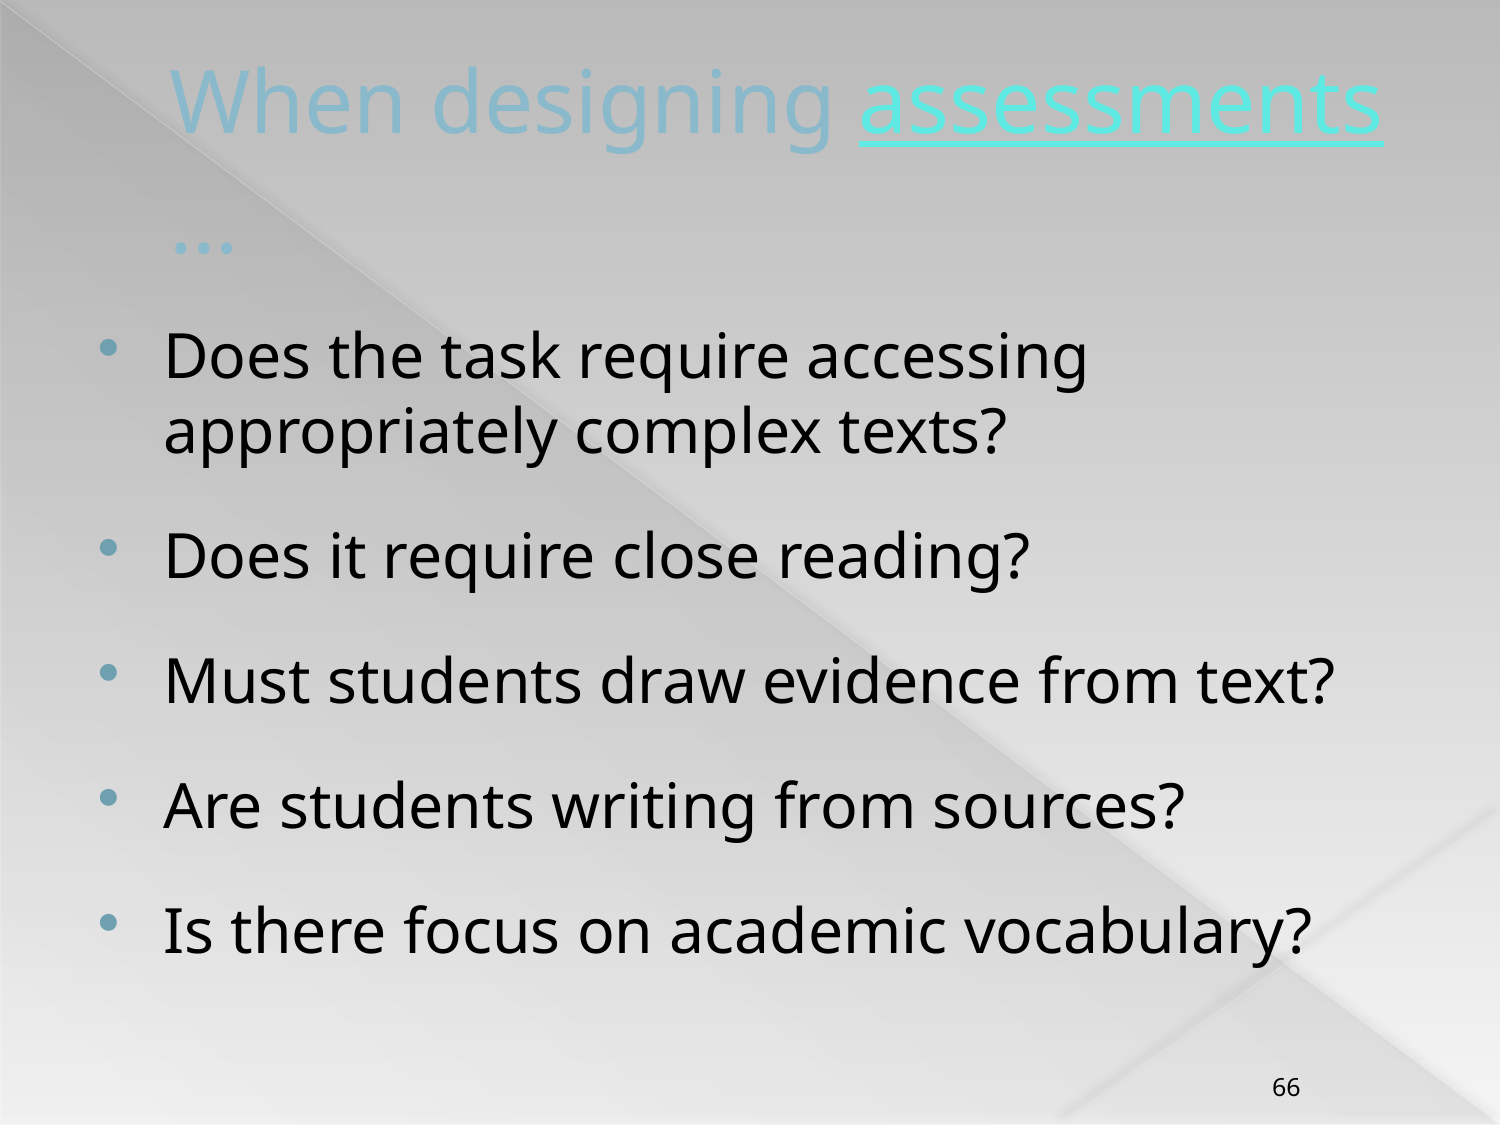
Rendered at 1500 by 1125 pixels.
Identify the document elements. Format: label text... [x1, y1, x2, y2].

list Does the task require accessing appropriately complex texts? Does it require close reading? Must students draw evidence from text? Are students writing from sources? Is there focus on academic vocabulary? [75, 308, 1425, 1068]
slide_number 66 [1245, 1063, 1328, 1113]
title When designing assessments… [75, 43, 1425, 274]
